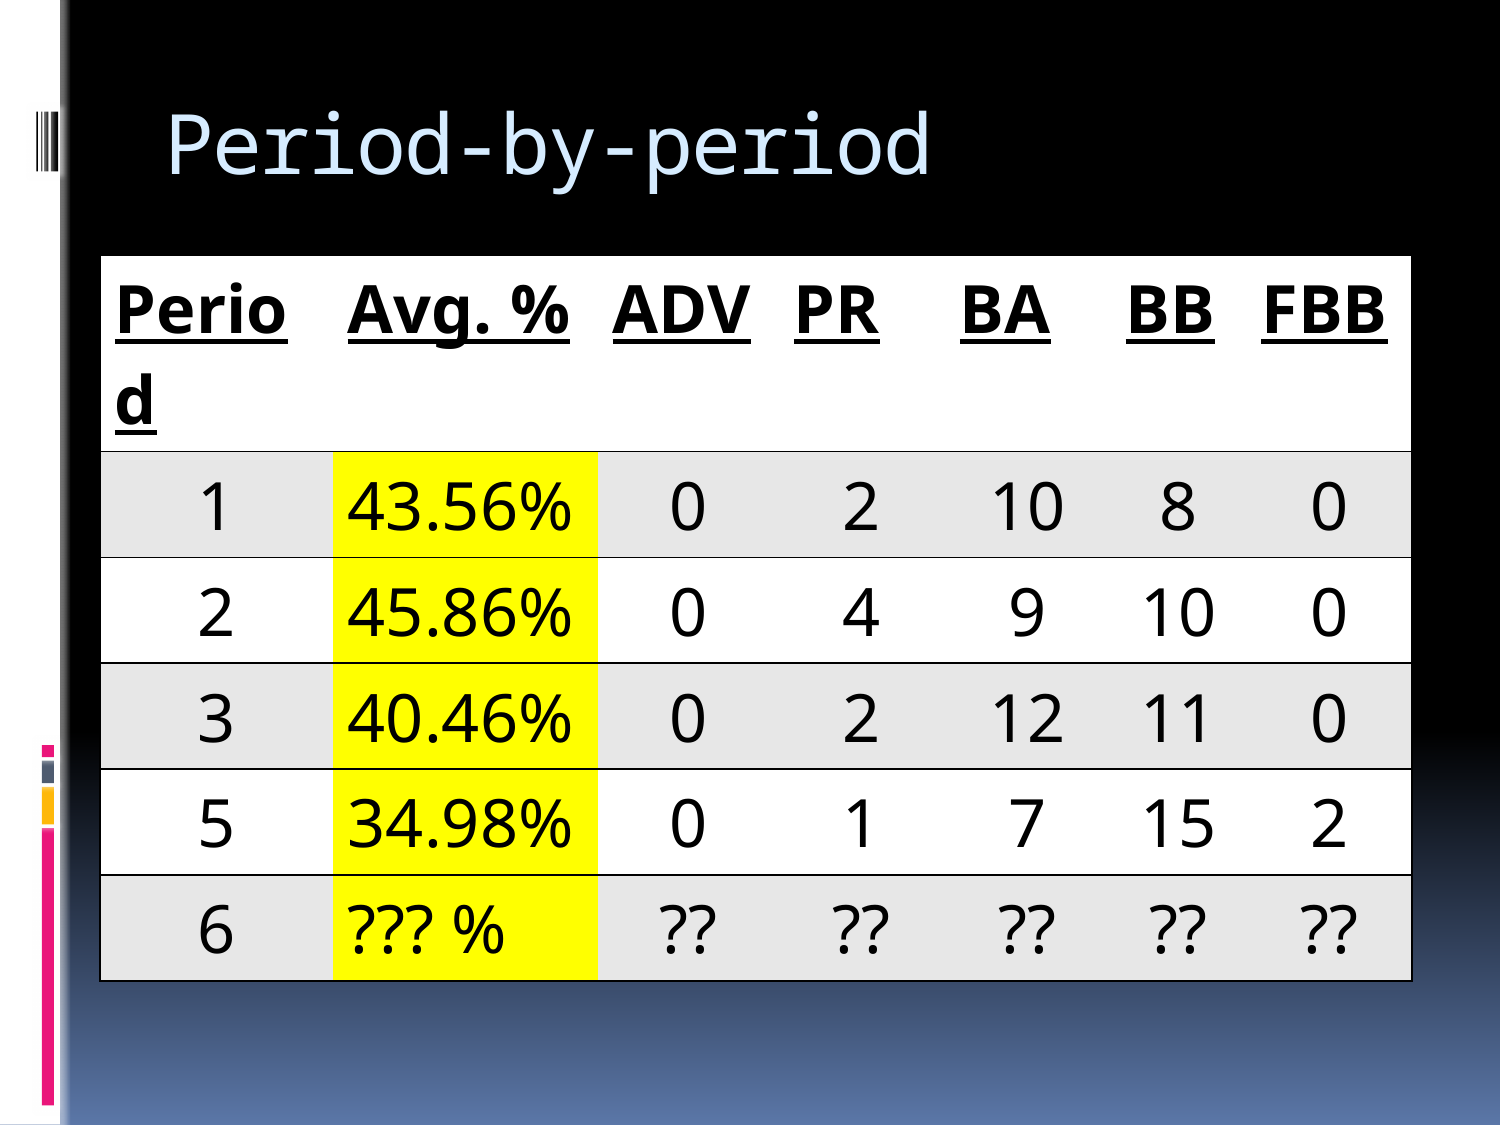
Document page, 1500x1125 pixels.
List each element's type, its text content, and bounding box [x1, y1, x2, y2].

table_cell 10 [945, 452, 1111, 557]
table_cell ?? [598, 876, 779, 980]
table_cell ?? [1246, 876, 1411, 980]
table_cell 0 [1246, 558, 1411, 662]
table_cell 0 [1246, 452, 1411, 557]
table_header Period [101, 256, 333, 451]
table_header BA [945, 256, 1111, 451]
table_cell 9 [945, 558, 1111, 662]
table_cell ??? % [333, 876, 598, 980]
table_cell 2 [101, 558, 333, 662]
table_cell 1 [779, 770, 945, 874]
table_cell 0 [598, 452, 779, 557]
table_header FBB [1246, 256, 1411, 451]
table_header ADV [598, 256, 779, 451]
table_cell 5 [101, 770, 333, 874]
table_cell 10 [1111, 558, 1246, 662]
table_cell 0 [598, 664, 779, 768]
title Period-by-period [150, 83, 1425, 234]
table_cell 43.56% [333, 452, 598, 557]
table_cell 0 [598, 558, 779, 662]
table_cell 1 [101, 452, 333, 557]
table_cell 45.86% [333, 558, 598, 662]
table_cell 11 [1111, 664, 1246, 768]
table_cell 0 [1246, 664, 1411, 768]
table_cell ?? [1111, 876, 1246, 980]
table_cell 8 [1111, 452, 1246, 557]
table_cell 6 [101, 876, 333, 980]
table_cell 0 [598, 770, 779, 874]
table_cell 4 [779, 558, 945, 662]
table_header BB [1111, 256, 1246, 451]
table_cell 15 [1111, 770, 1246, 874]
table_cell 7 [945, 770, 1111, 874]
table_cell 40.46% [333, 664, 598, 768]
table_cell 3 [101, 664, 333, 768]
table_cell 2 [779, 664, 945, 768]
table_cell ?? [945, 876, 1111, 980]
table_cell 2 [779, 452, 945, 557]
table_header PR [779, 256, 945, 451]
table_cell 2 [1246, 770, 1411, 874]
table_header Avg. % [333, 256, 598, 451]
table_cell 34.98% [333, 770, 598, 874]
table_cell 12 [945, 664, 1111, 768]
table_cell ?? [779, 876, 945, 980]
